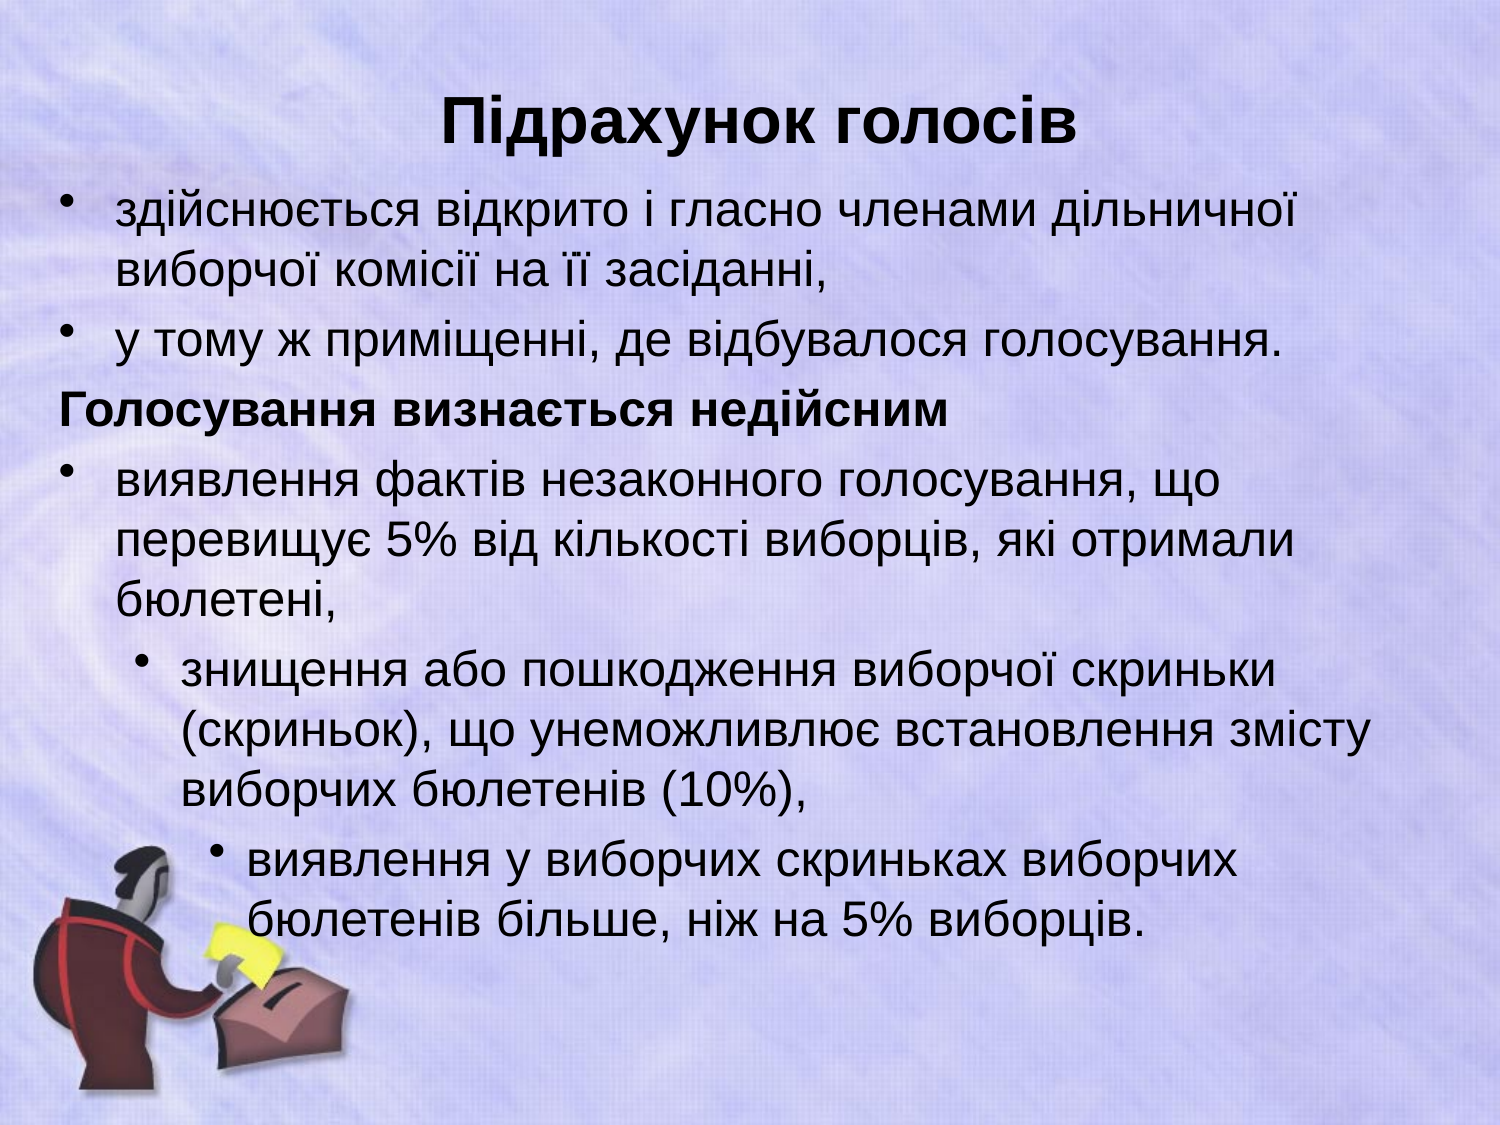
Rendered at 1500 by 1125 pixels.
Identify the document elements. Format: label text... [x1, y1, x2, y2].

list здійснюється відкрито і гласно членами дільничної виборчої комісії на її засіданні, у тому ж приміщенні, де відбувалося голосування. Голосування визнається недійсним виявлення фактів незаконного голосування, що перевищує 5% від кількості виборців, які отримали бюлетені, знищення або пошкодження виборчої скриньки (скриньок), що унеможливлює встановлення змісту виборчих бюлетенів (10%), виявлення у виборчих скриньках виборчих бюлетенів більше, ніж на 5% виборців. [43, 168, 1500, 942]
title Підрахунок голосів [38, 44, 1480, 165]
picture [0, 0, 1500, 1125]
